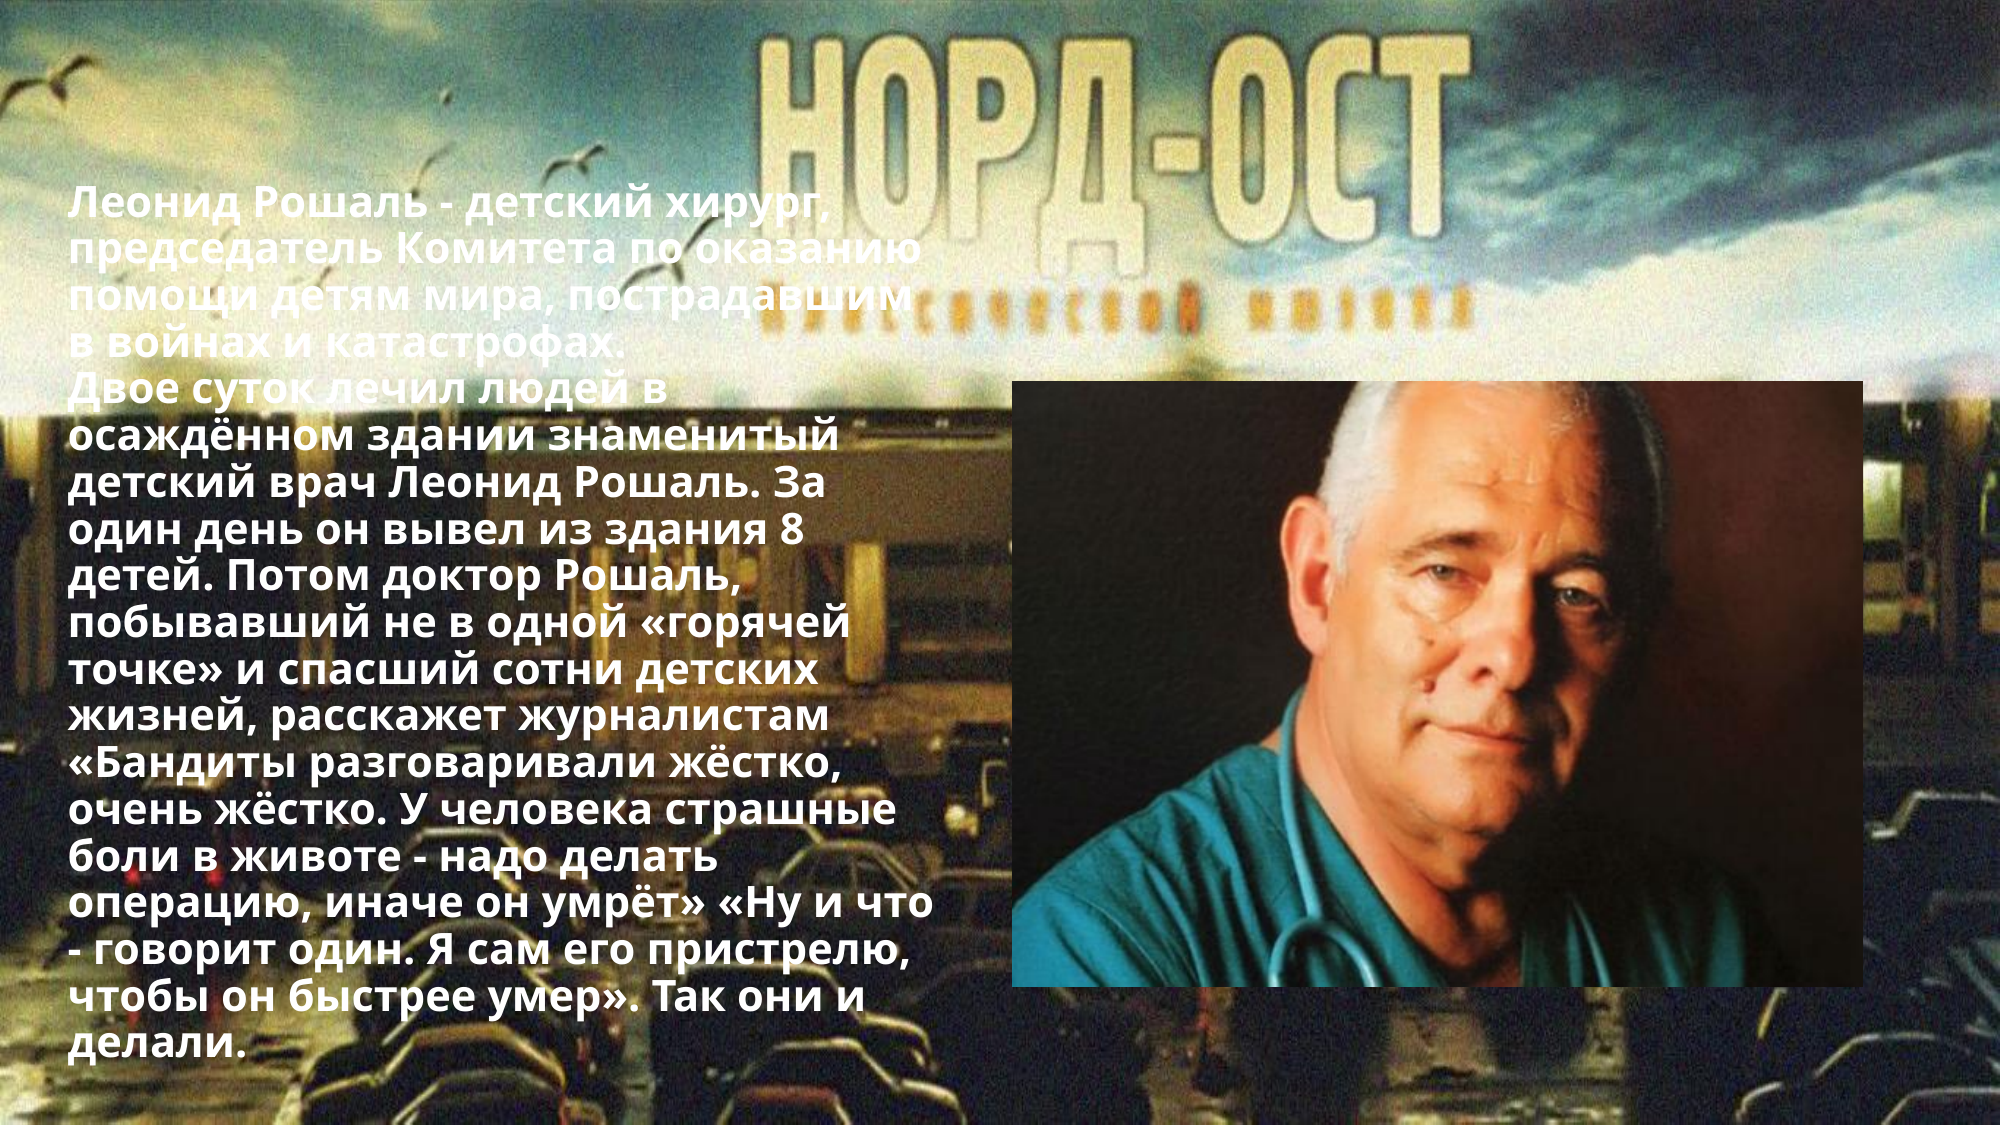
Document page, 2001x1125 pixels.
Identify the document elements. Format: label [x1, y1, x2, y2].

list [1012, 381, 1863, 987]
list [0, 0, 2000, 1125]
